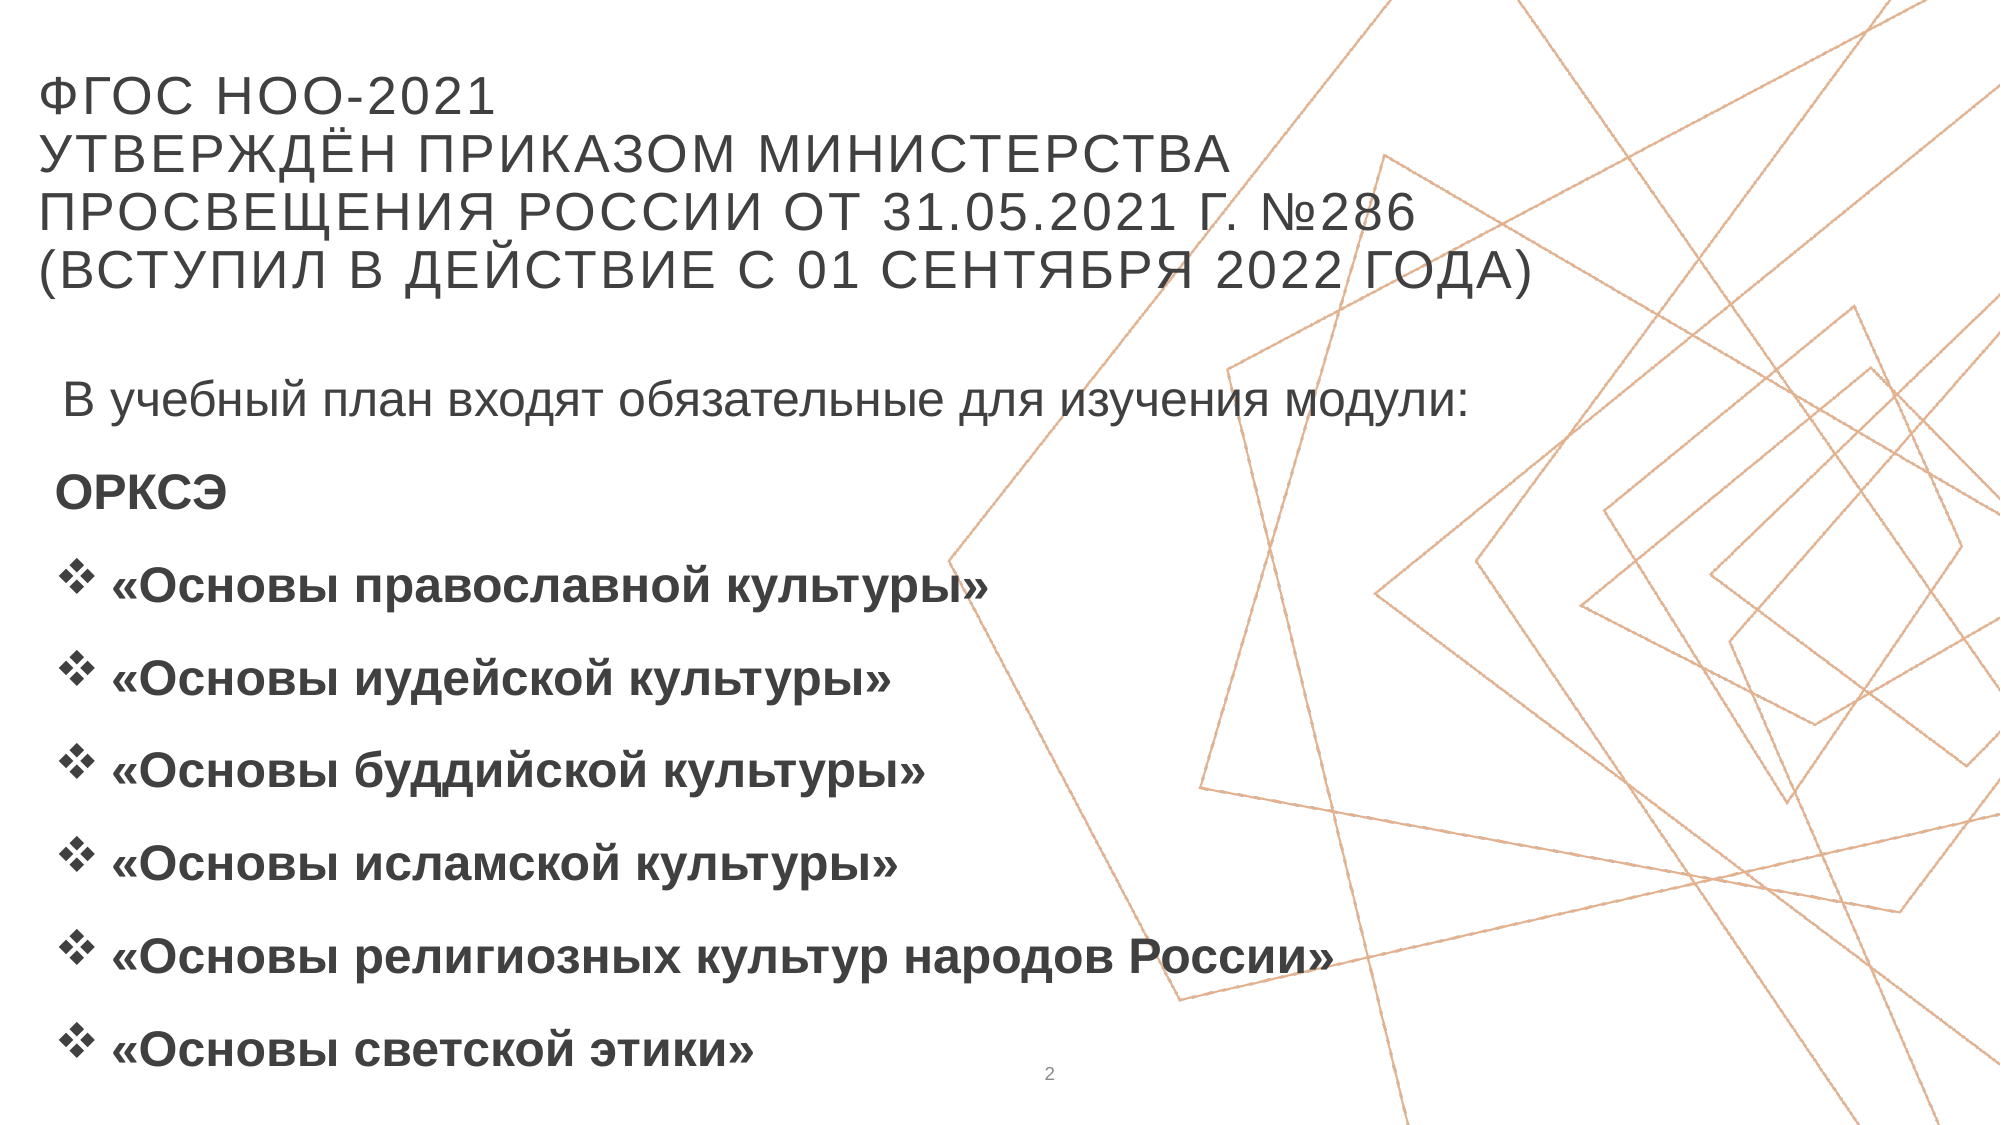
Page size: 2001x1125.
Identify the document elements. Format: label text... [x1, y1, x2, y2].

title ФГОС НОО-2021 Утверждён приказом министерства просвещения России от 31.05.2021 г. №286 (вступил в действие с 01 сентября 2022 года) [23, 22, 1592, 308]
slide_number 2 [908, 1042, 1071, 1103]
list В учебный план входят обязательные для изучения модули: ОРКСЭ «Основы православной культуры» «Основы иудейской культуры» «Основы буддийской культуры» «Основы исламской культуры» «Основы религиозных культур народов России» «Основы светской этики» [39, 347, 1575, 1103]
picture [900, 0, 2000, 1125]
